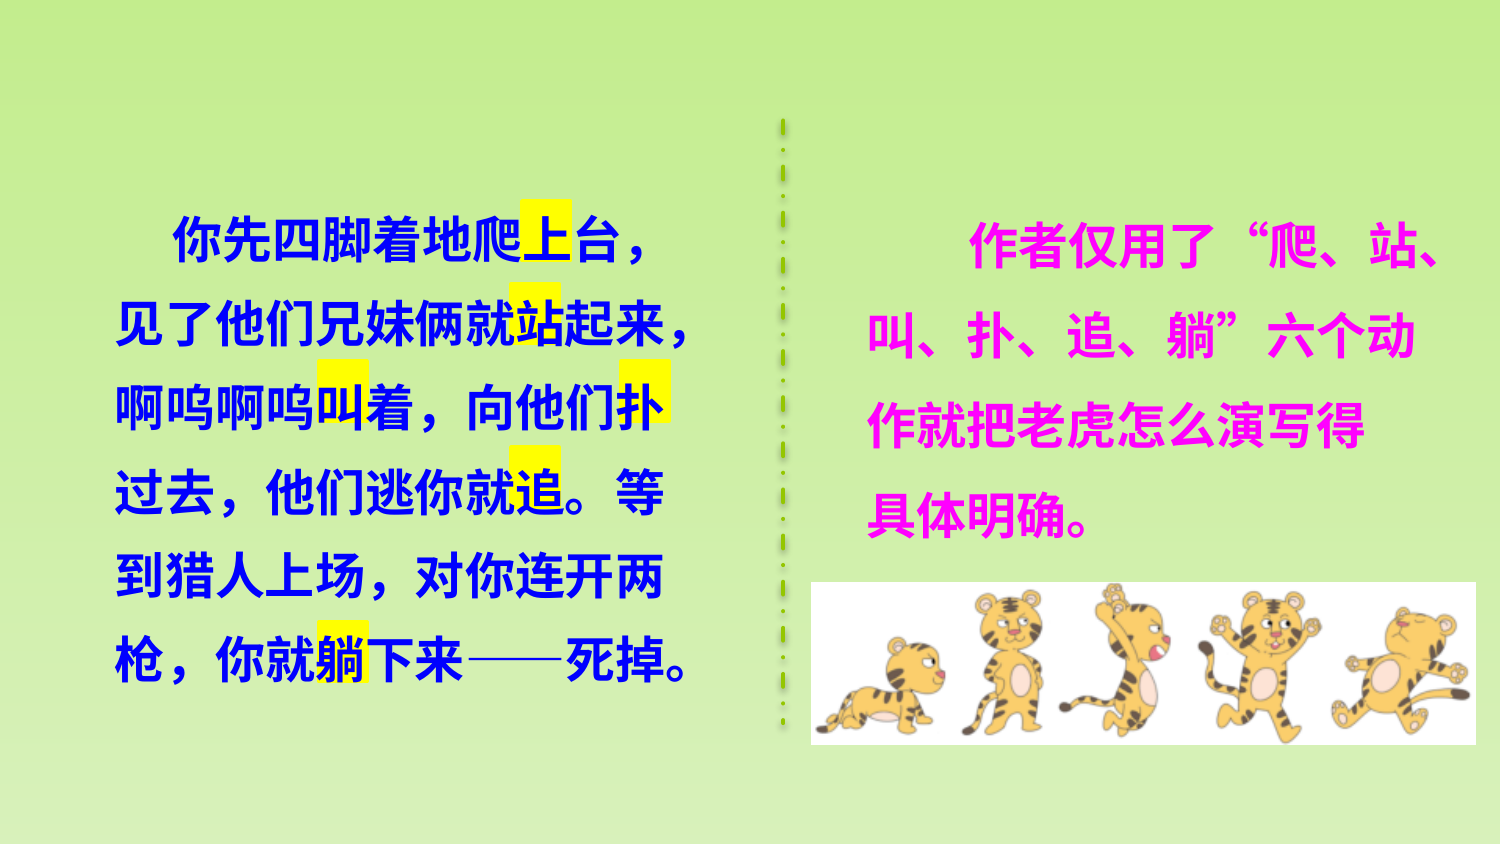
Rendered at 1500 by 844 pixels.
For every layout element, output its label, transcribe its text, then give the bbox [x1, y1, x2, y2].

picture [811, 582, 1476, 745]
text_box 作者仅用了“爬、站、叫、扑、追、躺”六个动作就把老虎怎么演写得 具体明确。 [852, 177, 1436, 553]
text_box 你先四脚着地爬上台，见了他们兄妹俩就站起来，啊呜啊呜叫着，向他们扑过去，他们逃你就追。等到猎人上场，对你连开两枪，你就躺下来——死掉。 [100, 177, 715, 697]
